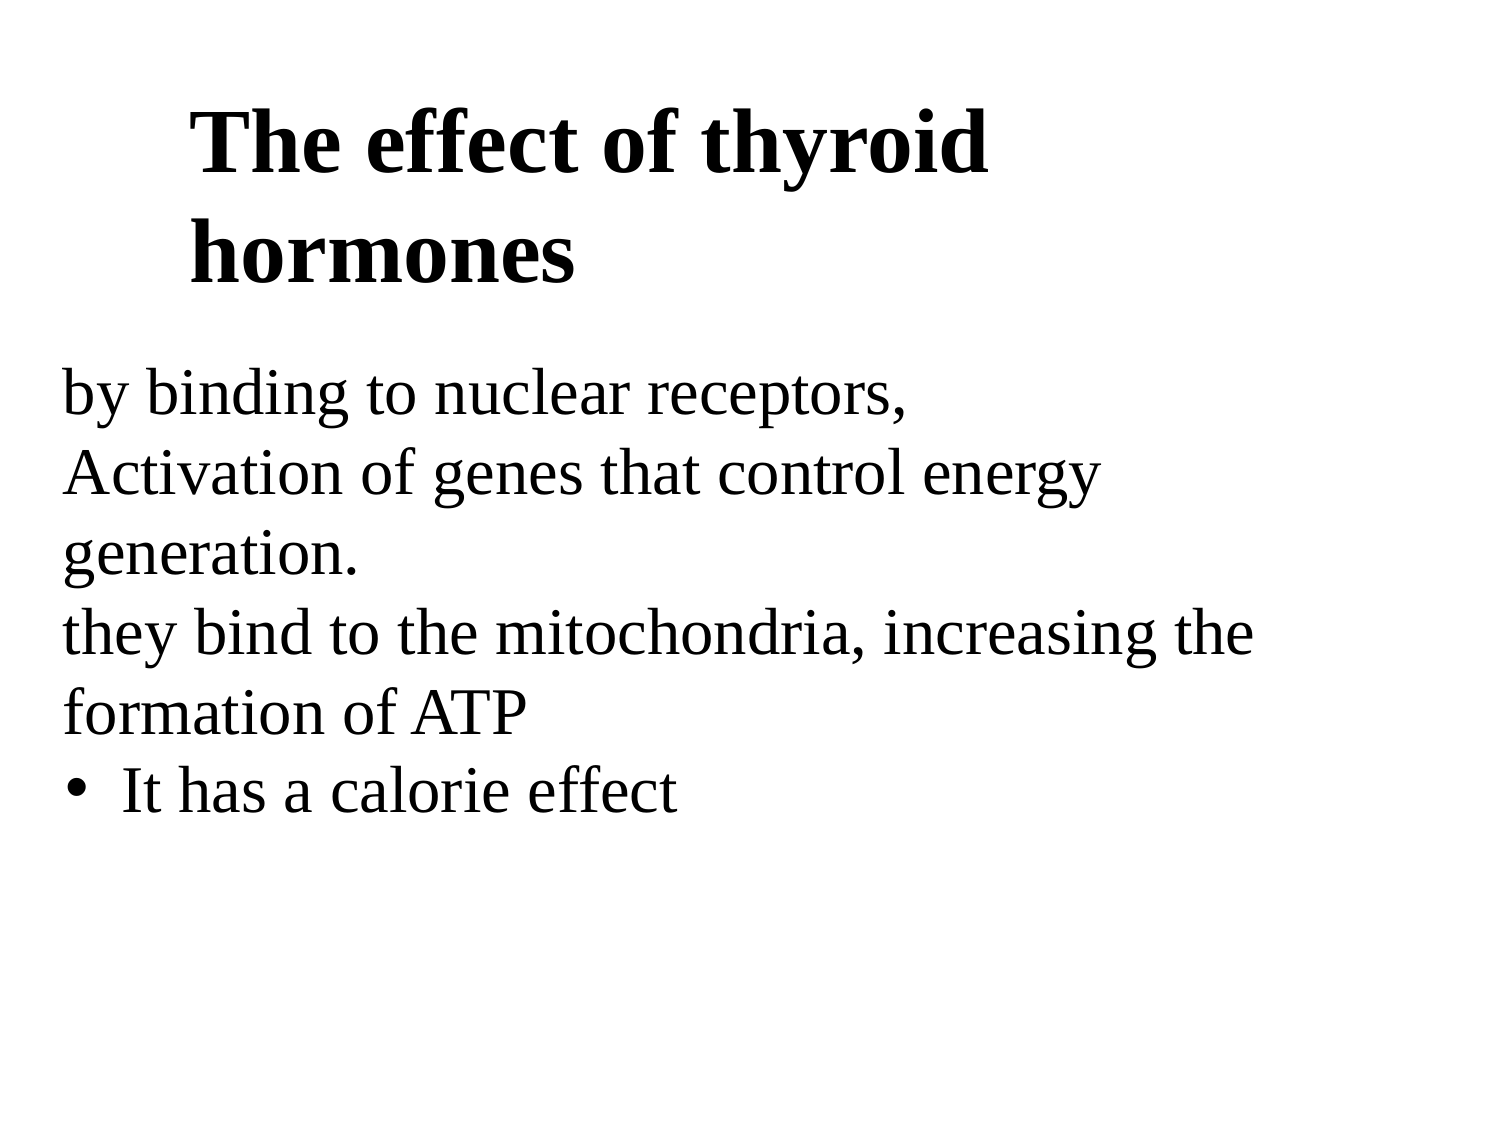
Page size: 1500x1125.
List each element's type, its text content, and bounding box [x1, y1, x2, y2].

title The effect of thyroid hormones [189, 78, 1386, 414]
text_box by binding to nuclear receptors, Activation of genes that control energy generation. they bind to the mitochondria, increasing the formation of ATP It has a calorie effect [62, 345, 1281, 826]
